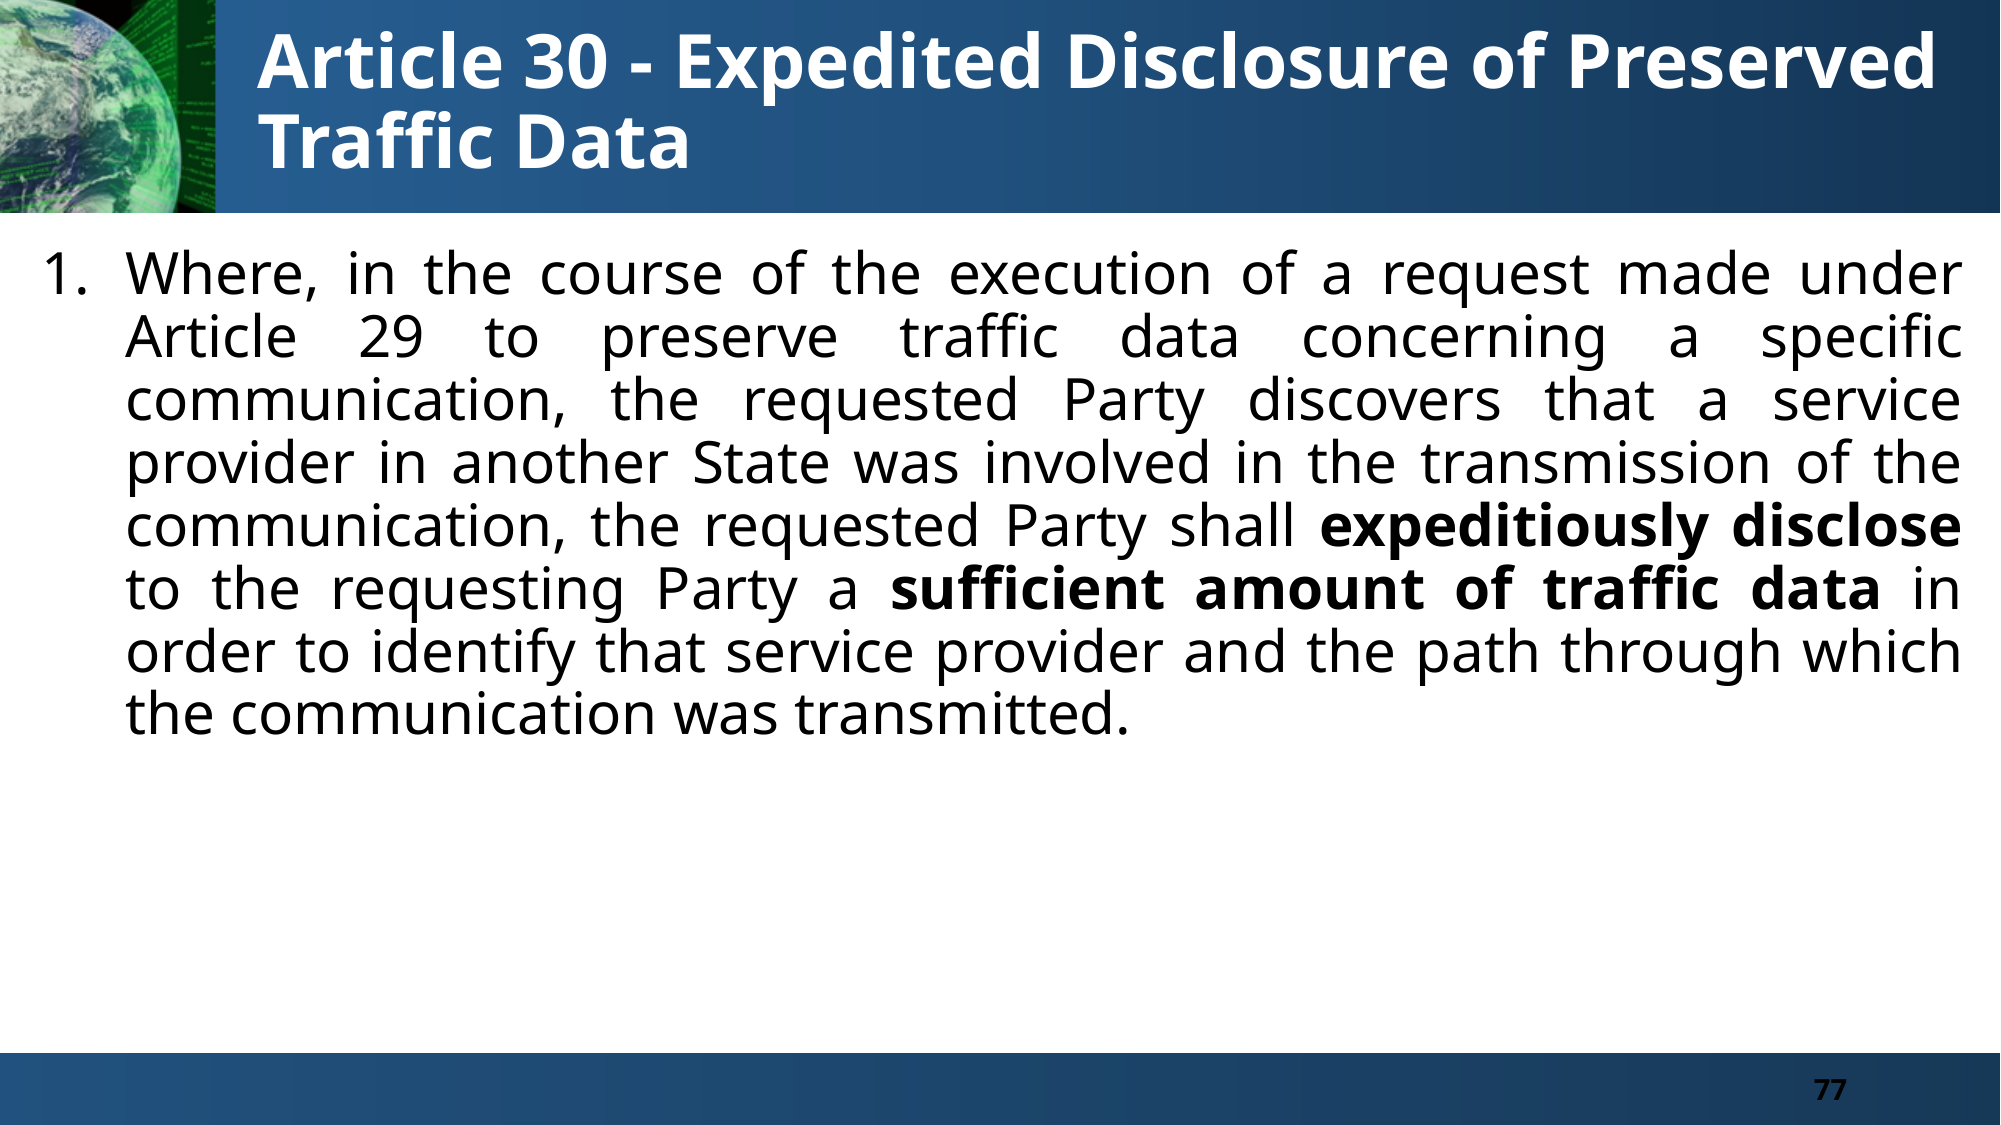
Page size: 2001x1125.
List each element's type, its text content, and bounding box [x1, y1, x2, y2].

title Article 30 - Expedited Disclosure of Preserved Traffic Data [242, 24, 1978, 185]
list Where, in the course of the execution of a request made under Article 29 to preserve traffic data concerning a specific communication, the requested Party discovers that a service provider in another State was involved in the transmission of the communication, the requested Party shall expeditiously disclose to the requesting Party a sufficient amount of traffic data in order to identify that service provider and the path through which the communication was transmitted. [26, 237, 1978, 1028]
slide_number 77 [1412, 1061, 1863, 1121]
picture [0, 0, 2000, 213]
